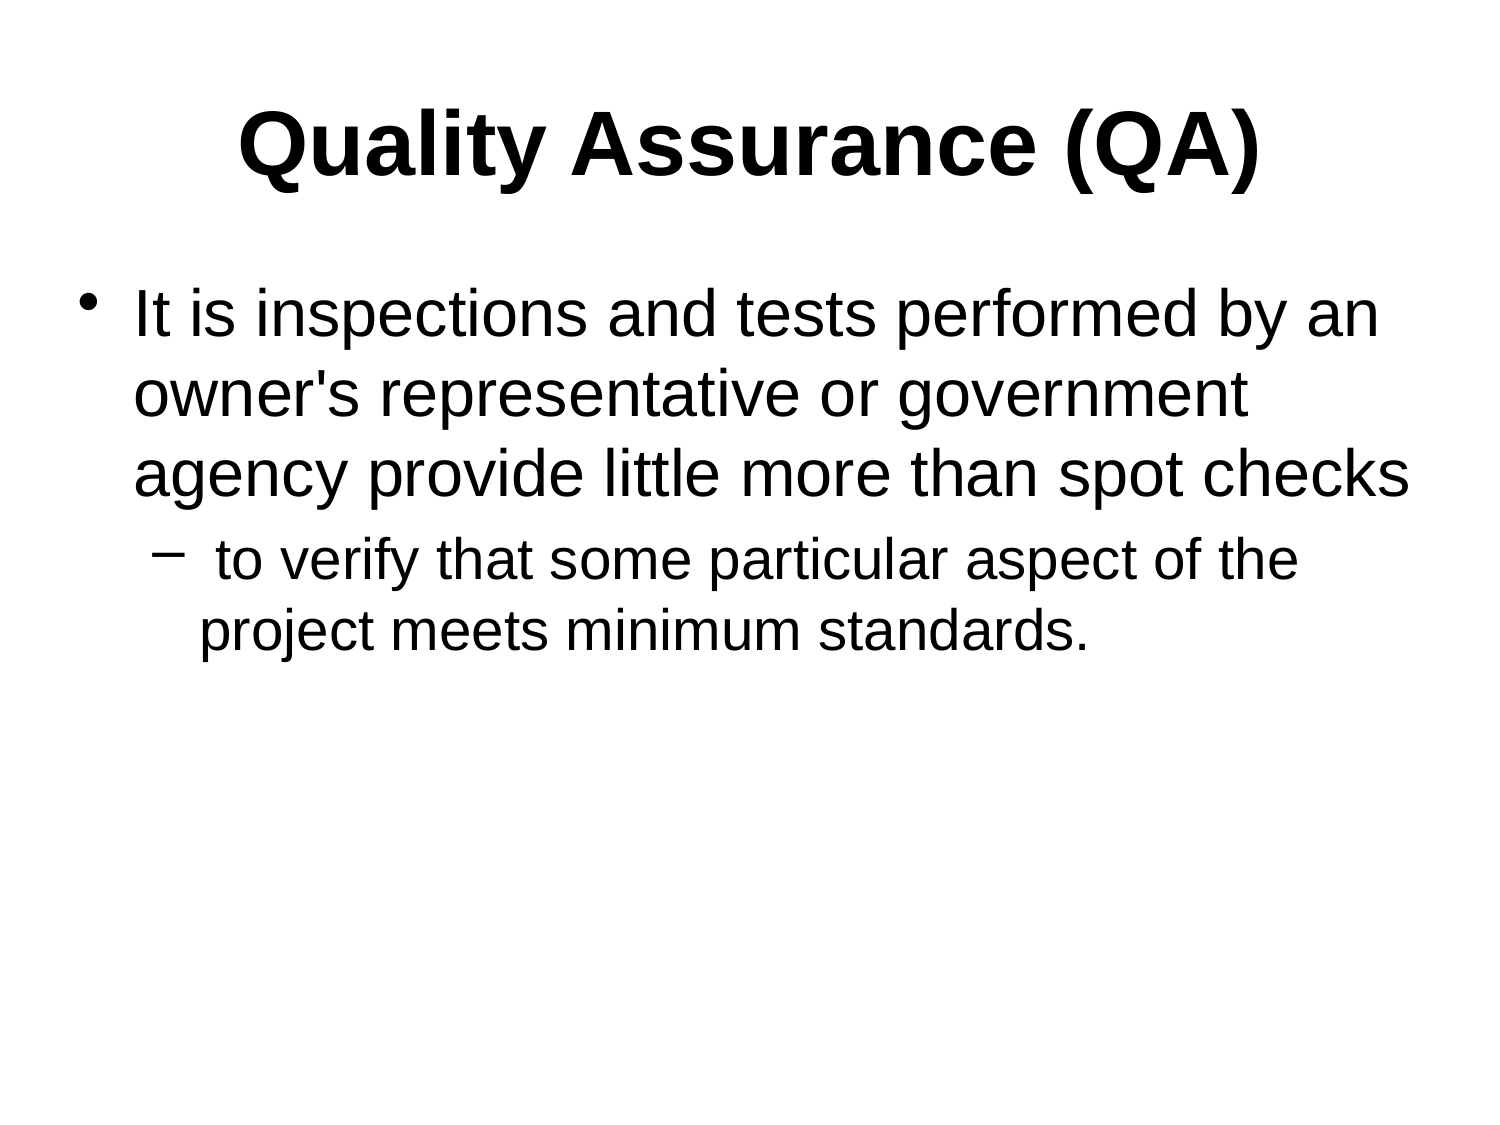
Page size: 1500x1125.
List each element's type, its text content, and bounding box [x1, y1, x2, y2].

list It is inspections and tests performed by an owner's representative or government agency provide little more than spot checks to verify that some particular aspect of the project meets minimum standards. [62, 262, 1438, 1006]
title Quality Assurance (QA) [74, 44, 1426, 233]
